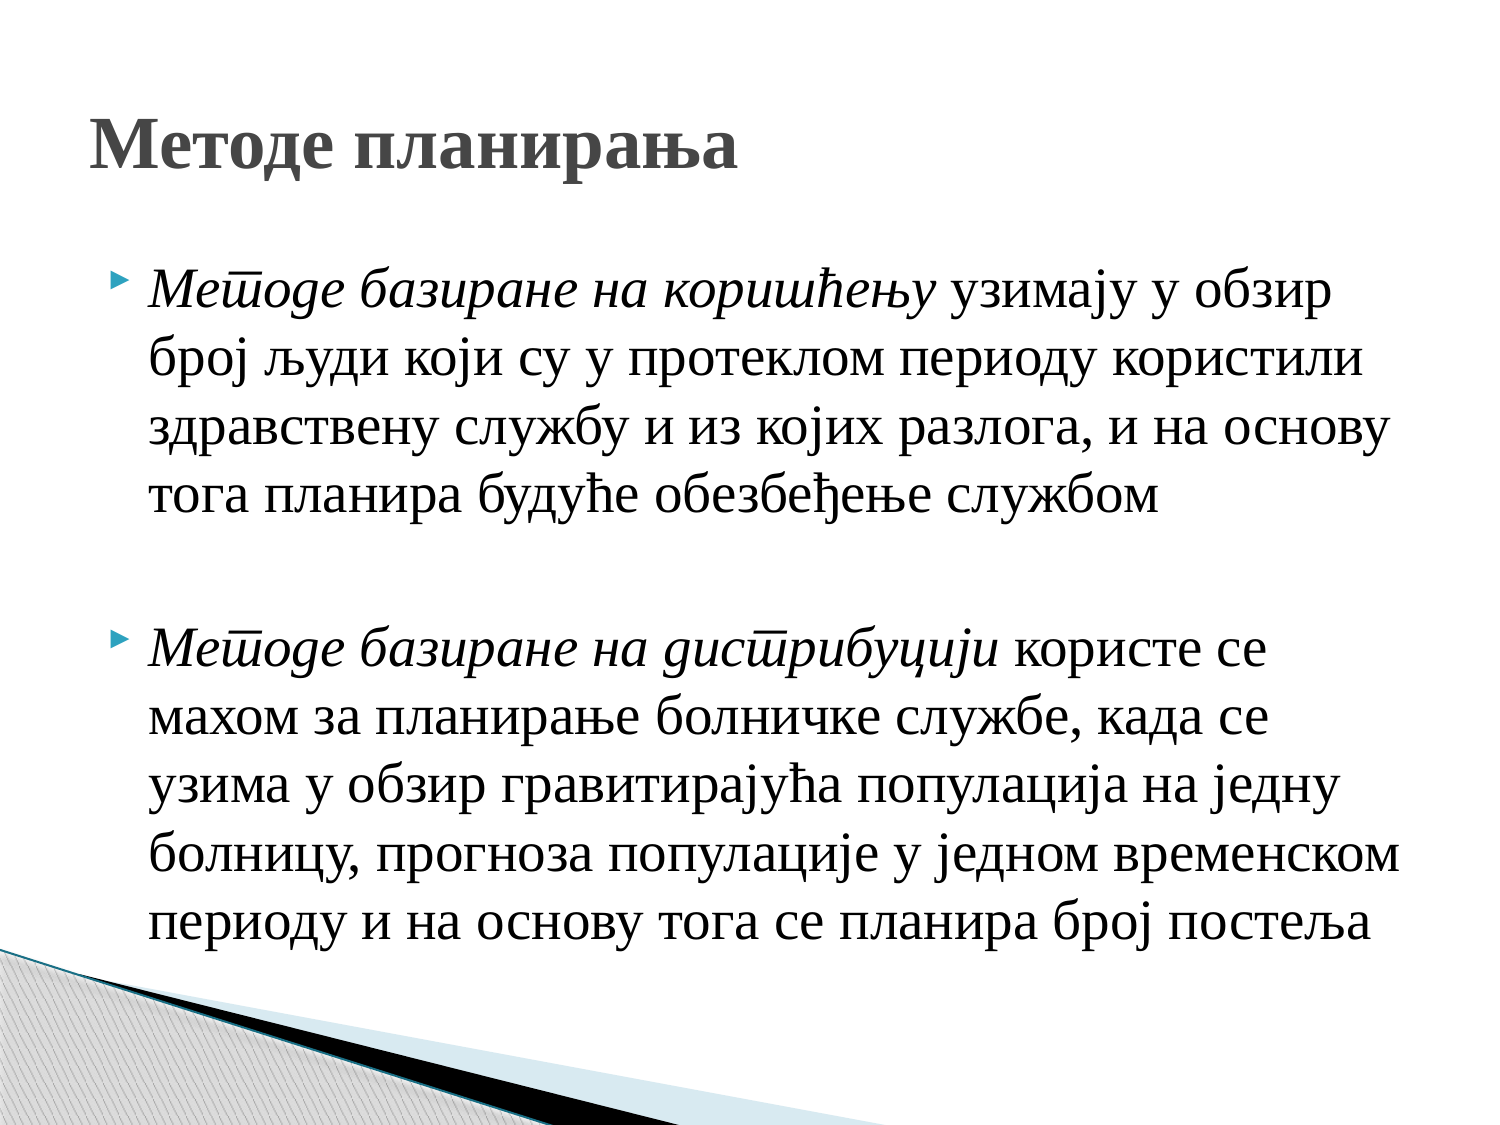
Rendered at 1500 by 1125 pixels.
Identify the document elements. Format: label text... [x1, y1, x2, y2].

list Методе базиране на коришћењу узимају у обзир број људи који су у протеклом периоду користили здравствену службу и из којих разлога, и на основу тога планира будуће обезбеђење службом Методе базиране на дистрибуцији користе се махом за планирање болничке службе, када се узима у обзир гравитирајућа популација на једну болницу, прогноза популације у једном временском периоду и на основу тога се планира број постеља [75, 243, 1425, 986]
title Методе планирања [75, 45, 1425, 233]
